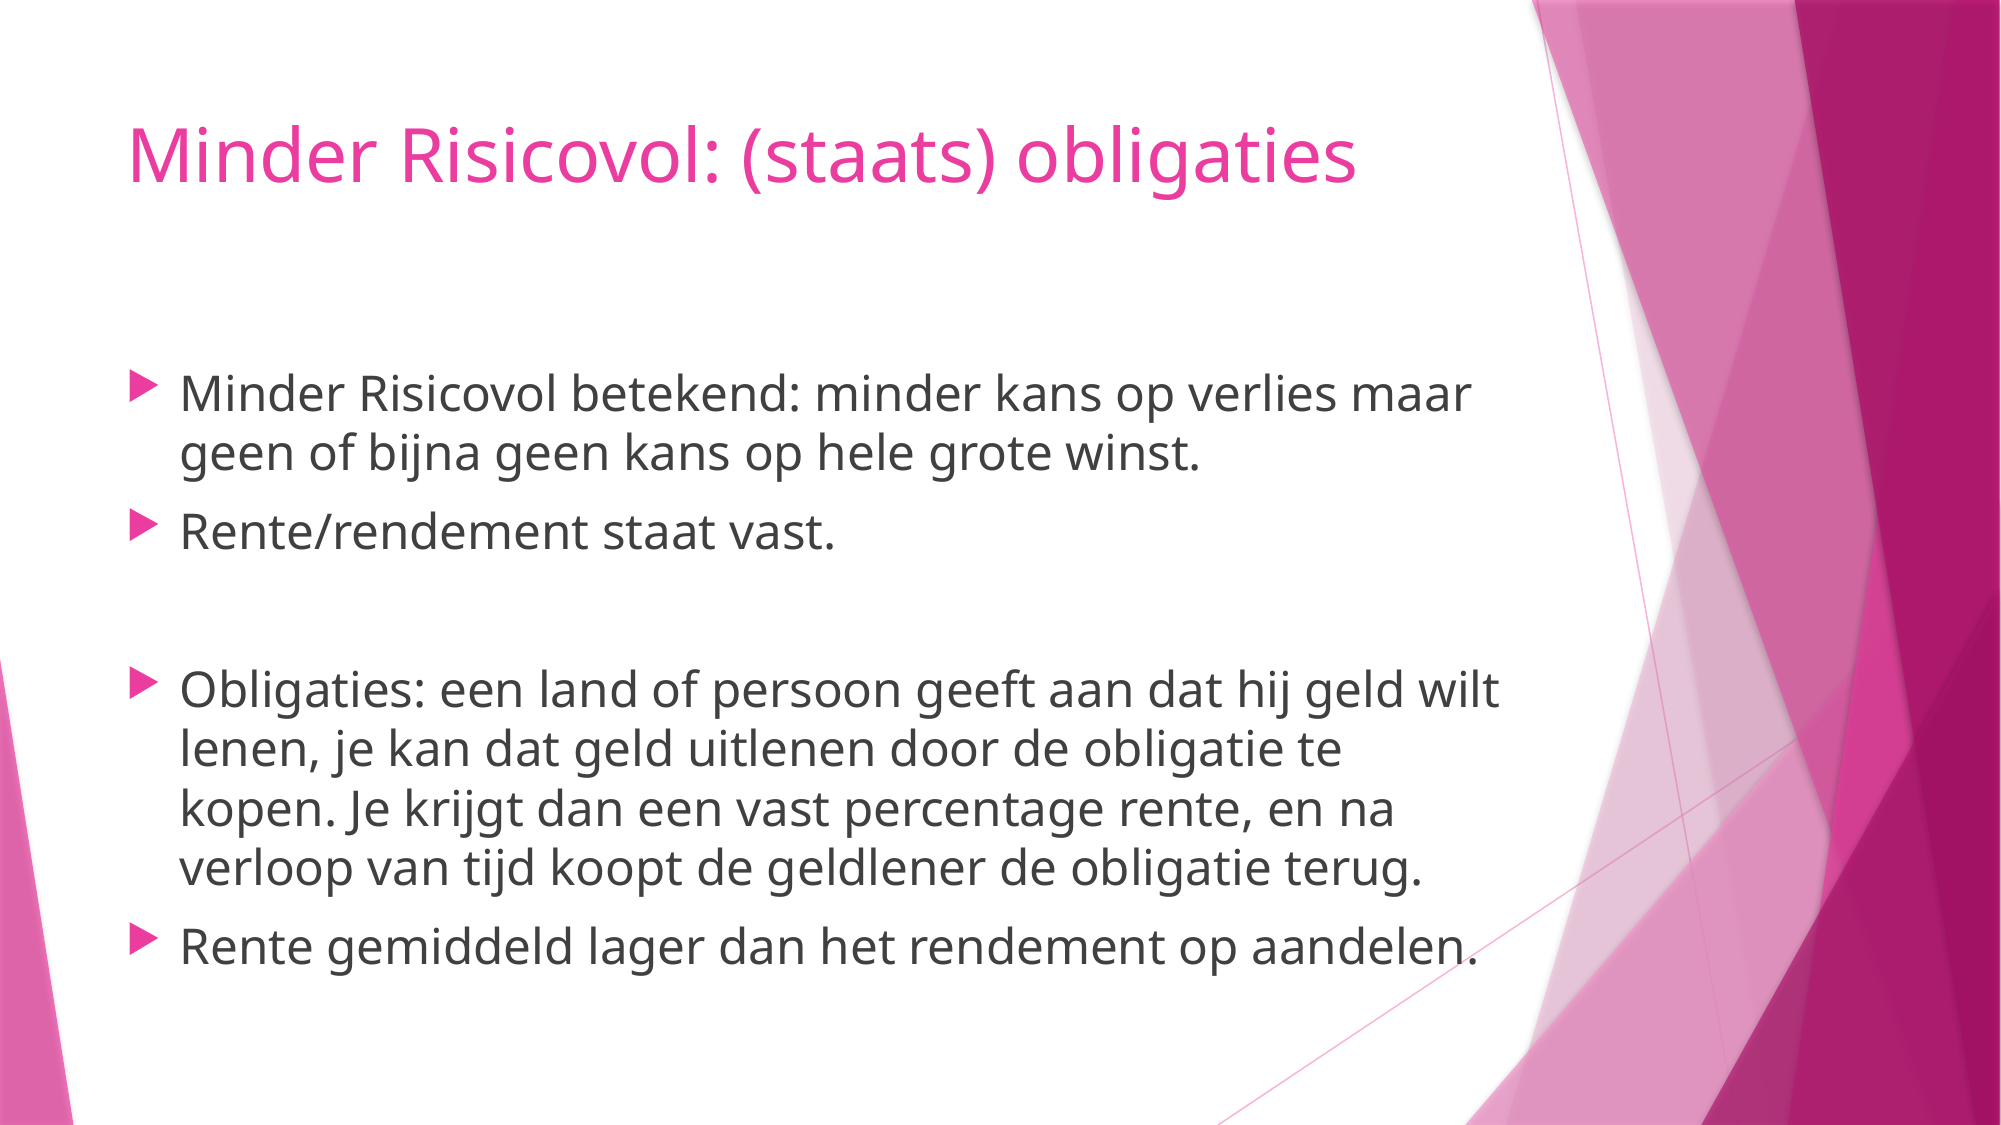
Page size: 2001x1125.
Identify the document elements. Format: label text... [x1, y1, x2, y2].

title Minder Risicovol: (staats) obligaties [111, 99, 1522, 317]
list Minder Risicovol betekend: minder kans op verlies maar geen of bijna geen kans op hele grote winst. Rente/rendement staat vast. Obligaties: een land of persoon geeft aan dat hij geld wilt lenen, je kan dat geld uitlenen door de obligatie te kopen. Je krijgt dan een vast percentage rente, en na verloop van tijd koopt de geldlener de obligatie terug. Rente gemiddeld lager dan het rendement op aandelen. [111, 354, 1522, 992]
